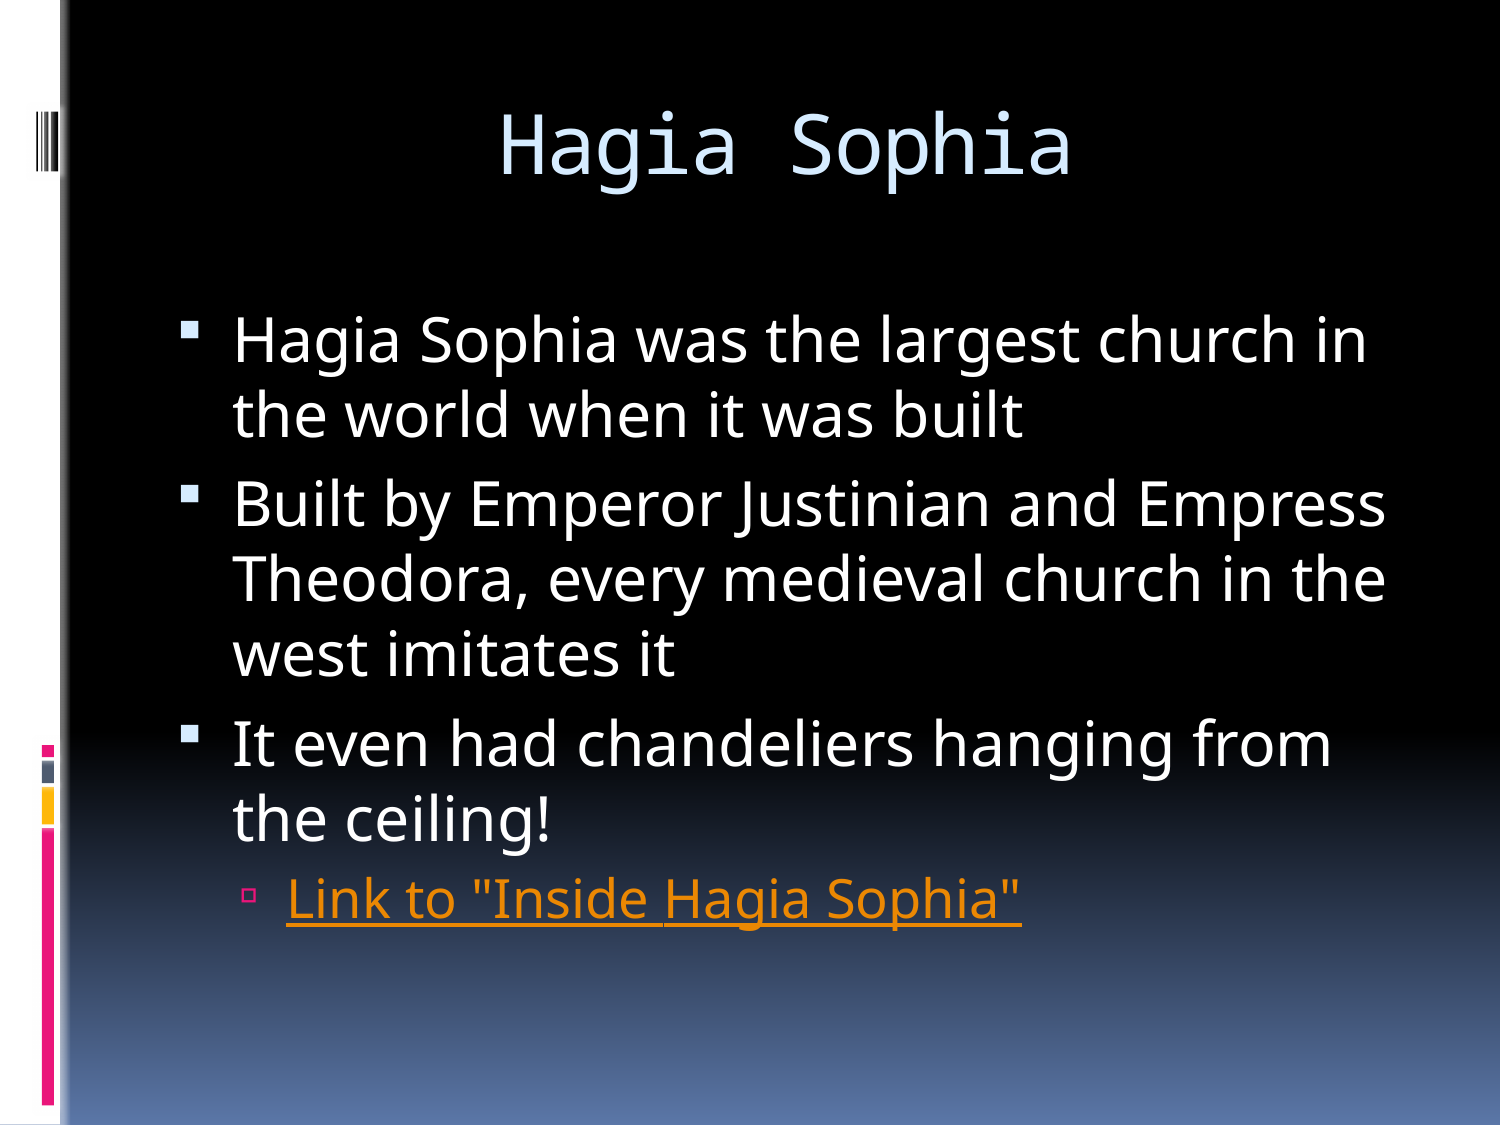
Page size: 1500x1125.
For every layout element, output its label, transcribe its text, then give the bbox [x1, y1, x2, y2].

title Hagia Sophia [150, 83, 1425, 234]
list Hagia Sophia was the largest church in the world when it was built Built by Emperor Justinian and Empress Theodora, every medieval church in the west imitates it It even had chandeliers hanging from the ceiling! Link to "Inside Hagia Sophia" [150, 292, 1425, 1043]
